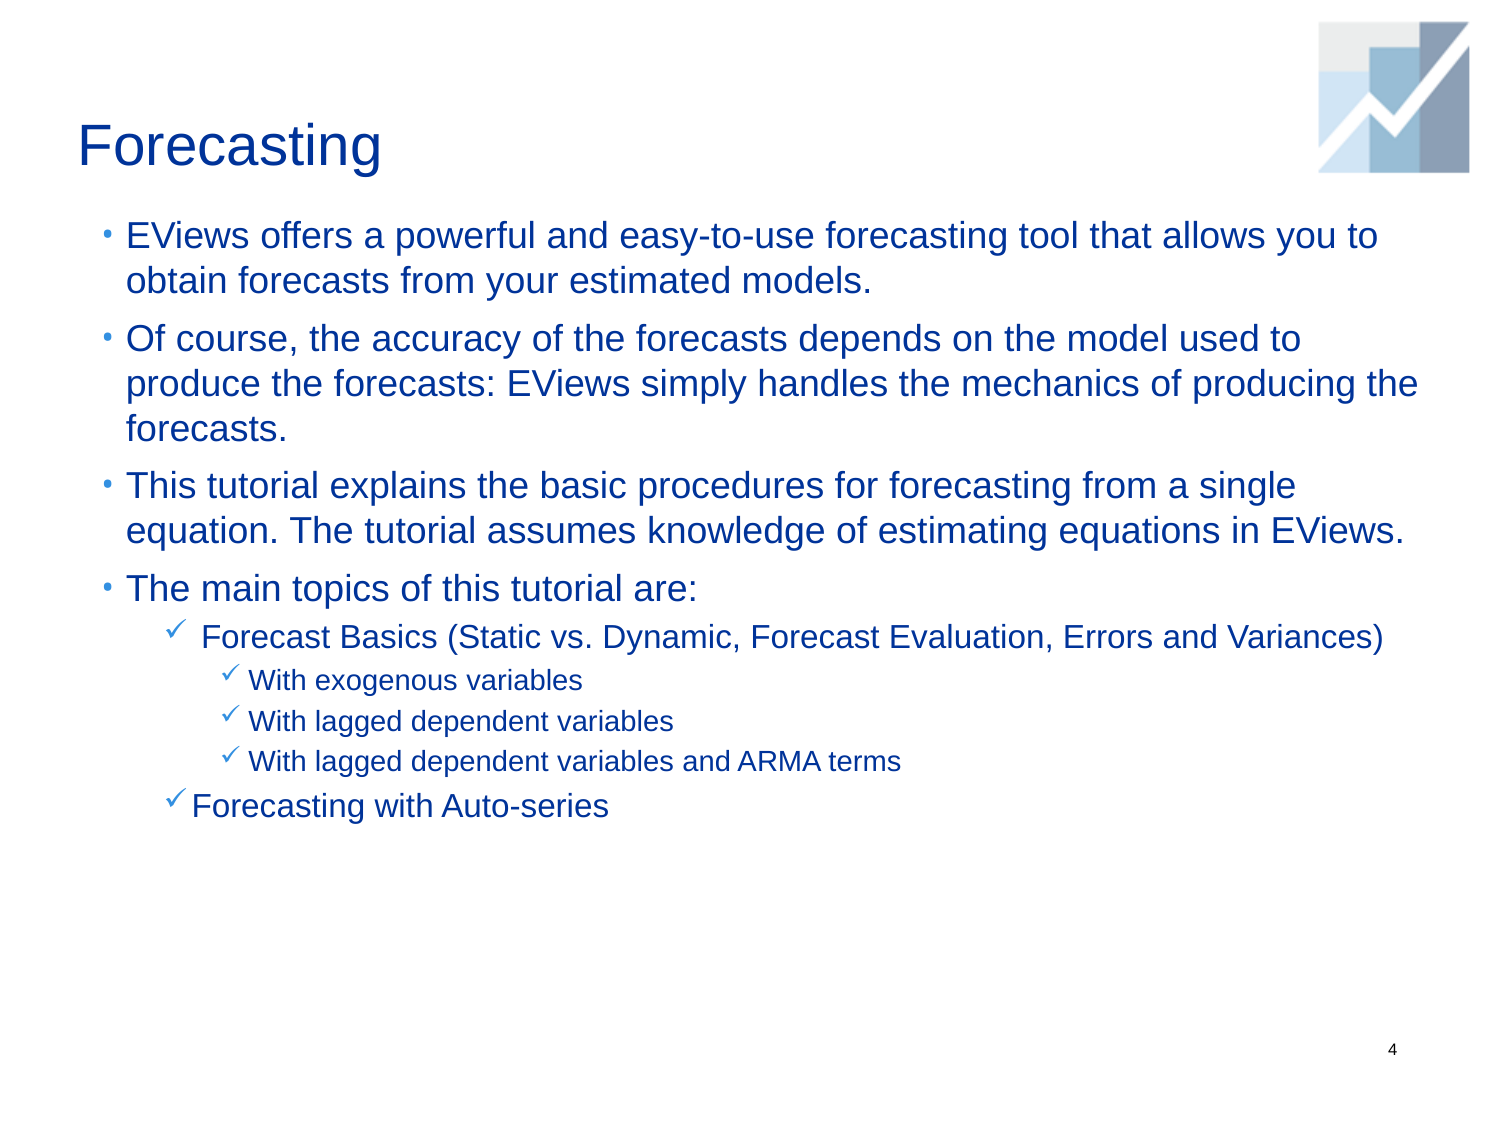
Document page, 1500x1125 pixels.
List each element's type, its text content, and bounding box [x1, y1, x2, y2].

picture [1300, 11, 1479, 181]
list EViews offers a powerful and easy-to-use forecasting tool that allows you to obtain forecasts from your estimated models. Of course, the accuracy of the forecasts depends on the model used to produce the forecasts: EViews simply handles the mechanics of producing the forecasts. This tutorial explains the basic procedures for forecasting from a single equation. The tutorial assumes knowledge of estimating equations in EViews. The main topics of this tutorial are: Forecast Basics (Static vs. Dynamic, Forecast Evaluation, Errors and Variances) With exogenous variables With lagged dependent variables With lagged dependent variables and ARMA terms Forecasting with Auto-series [82, 203, 1449, 976]
title Forecasting [62, 0, 1297, 185]
slide_number 4 [1262, 1015, 1413, 1067]
